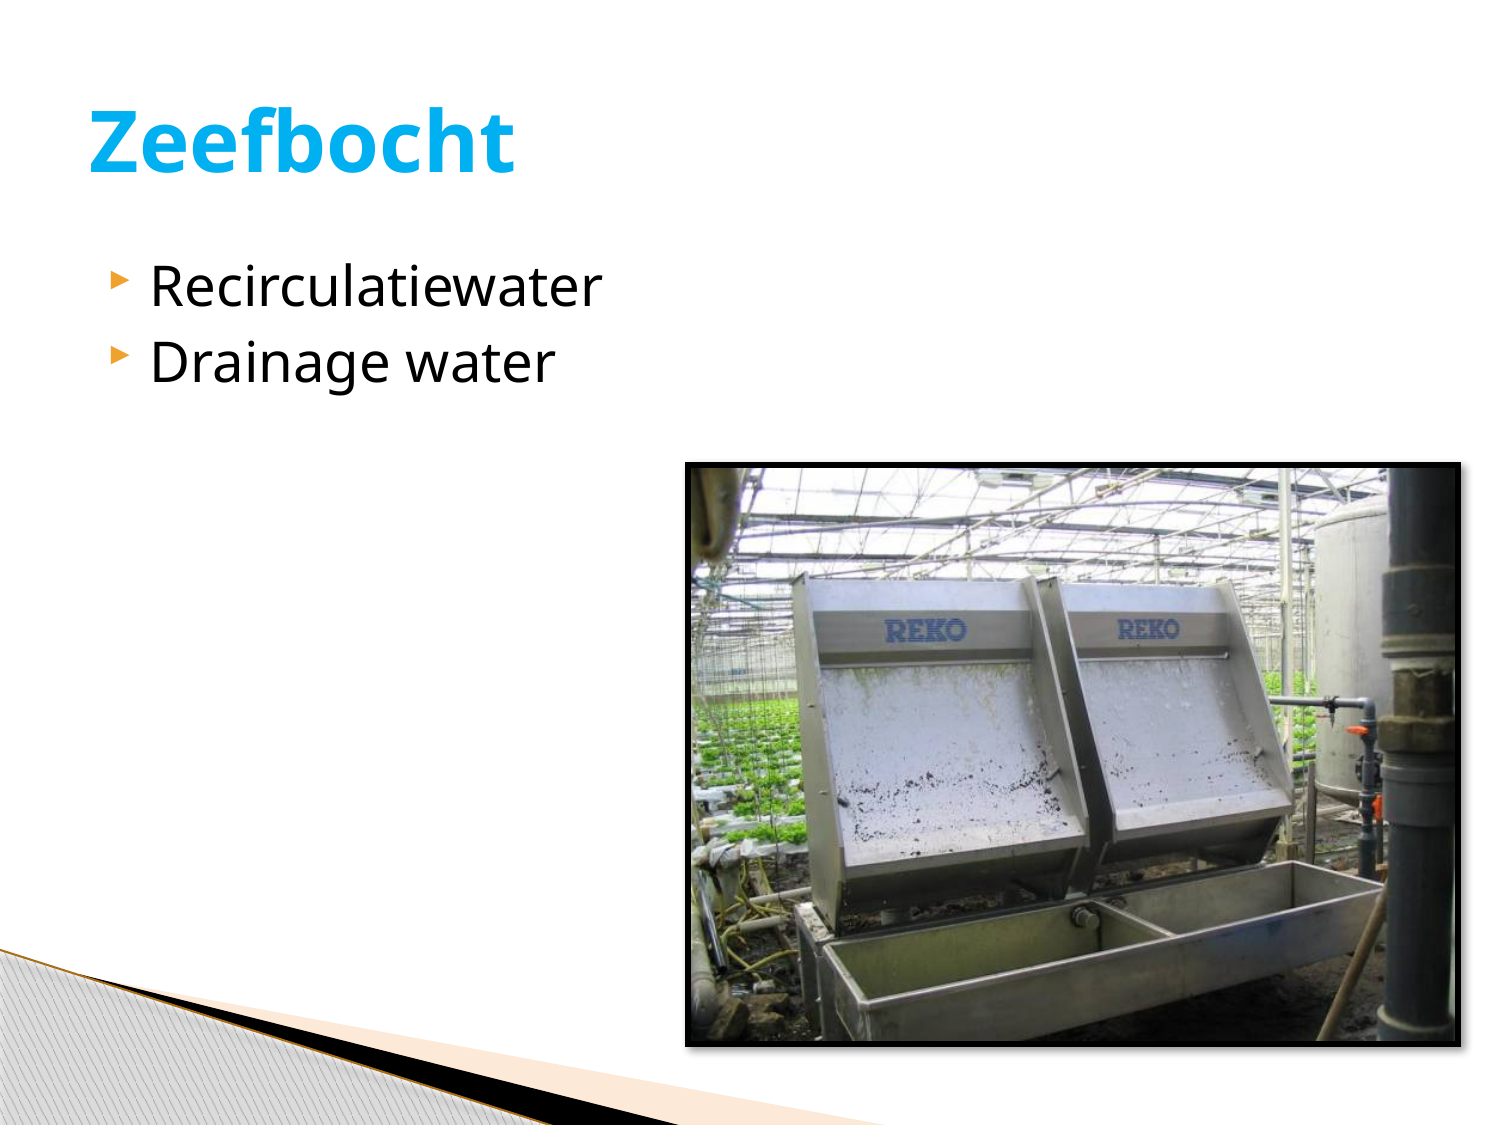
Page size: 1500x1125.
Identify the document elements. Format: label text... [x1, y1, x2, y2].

title Zeefbocht [75, 45, 1425, 233]
list Recirculatiewater Drainage water [75, 243, 1425, 986]
picture [690, 467, 1455, 1041]
